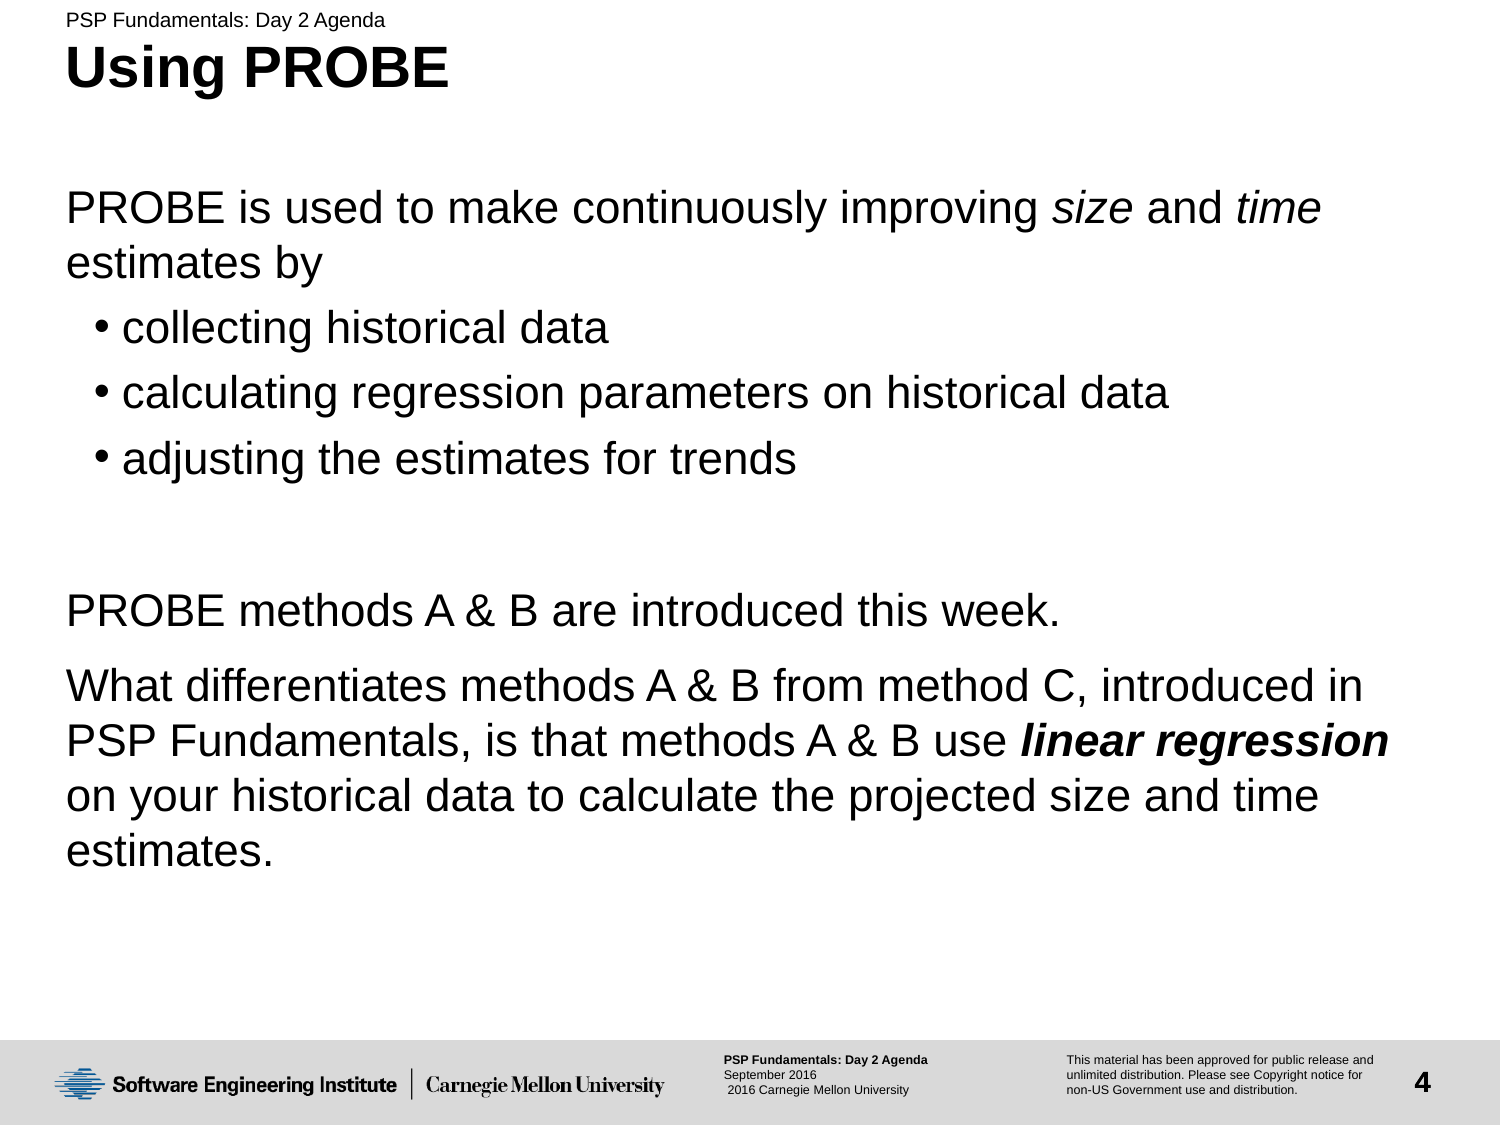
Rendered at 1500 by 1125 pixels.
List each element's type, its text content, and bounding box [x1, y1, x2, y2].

list PROBE is used to make continuously improving size and time estimates by collecting historical data calculating regression parameters on historical data adjusting the estimates for trends PROBE methods A & B are introduced this week. What differentiates methods A & B from method C, introduced in PSP Fundamentals, is that methods A & B use linear regression on your historical data to calculate the projected size and time estimates. [65, 177, 1431, 1000]
picture [46, 1061, 673, 1104]
title Using PROBE [65, 37, 1430, 148]
